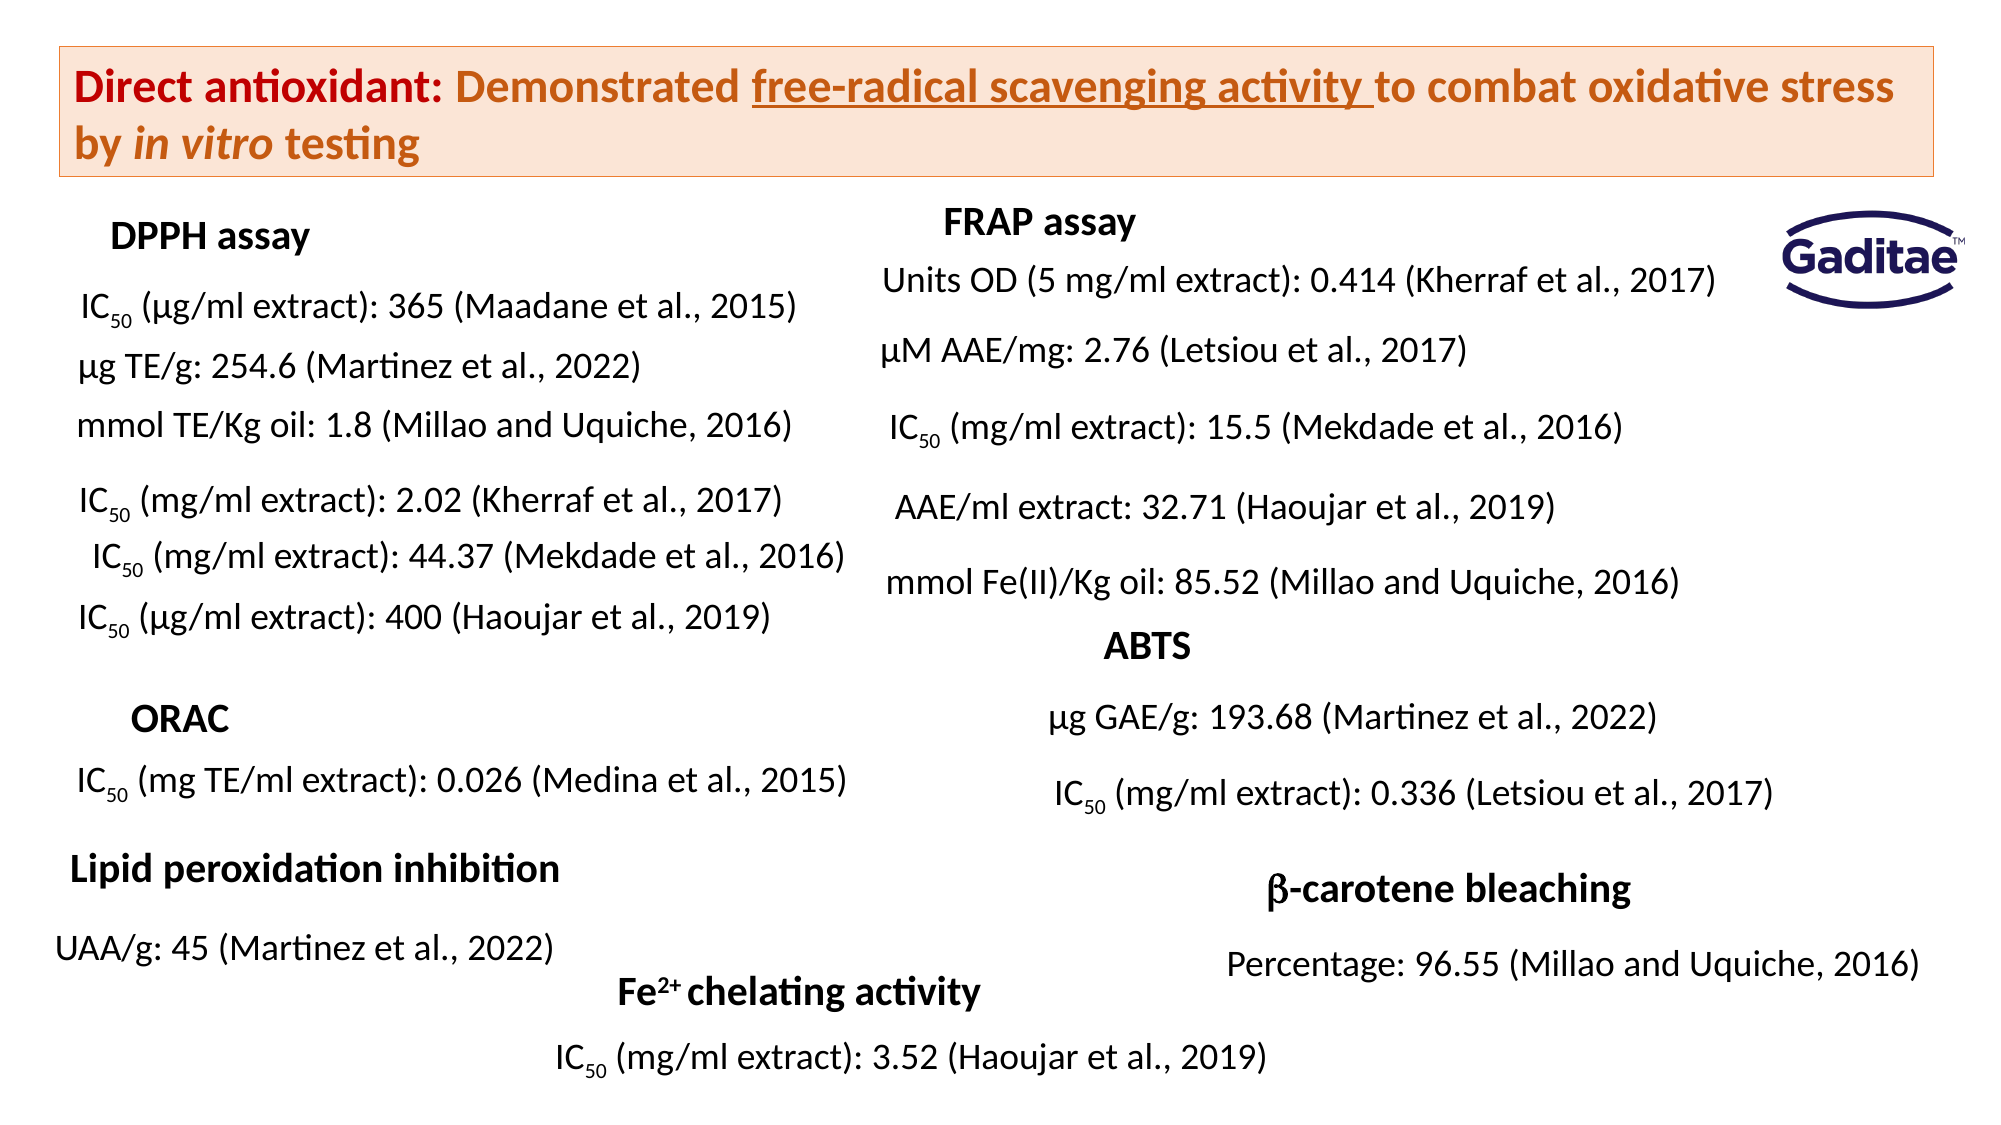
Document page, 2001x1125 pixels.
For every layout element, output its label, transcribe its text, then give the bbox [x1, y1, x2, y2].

text_box mmol Fe(II)/Kg oil: 85.52 (Millao and Uquiche, 2016) [870, 550, 1696, 610]
text_box µM AAE/mg: 2.76 (Letsiou et al., 2017) [865, 317, 1484, 378]
text_box UAA/g: 45 (Martinez et al., 2022) [40, 915, 571, 976]
text_box µg TE/g: 254.6 (Martinez et al., 2022) [63, 333, 658, 393]
text_box IC50 (mg/ml extract): 0.336 (Letsiou et al., 2017) [1039, 760, 1790, 827]
text_box FRAP assay [928, 186, 1152, 247]
text_box IC50 (µg/ml extract): 365 (Maadane et al., 2015) [65, 274, 813, 340]
text_box µg GAE/g: 193.68 (Martinez et al., 2022) [1033, 684, 1674, 745]
text_box IC50 (mg/ml extract): 2.02 (Kherraf et al., 2017) [64, 468, 799, 534]
text_box ORAC [116, 683, 245, 748]
text_box b-carotene bleaching [1251, 853, 1647, 919]
text_box Lipid peroxidation inhibition [55, 833, 577, 899]
text_box Direct antioxidant: Demonstrated free-radical scavenging activity to combat oxidative stress by in vitro testing [59, 46, 1934, 177]
text_box mmol TE/Kg oil: 1.8 (Millao and Uquiche, 2016) [61, 393, 809, 453]
text_box Fe2+ chelating activity [603, 956, 997, 1022]
text_box ABTS [1088, 610, 1207, 676]
text_box DPPH assay [95, 200, 326, 266]
text_box IC50 (mg/ml extract): 15.5 (Mekdade et al., 2016) [874, 394, 1640, 461]
text_box Units OD (5 mg/ml extract): 0.414 (Kherraf et al., 2017) [867, 247, 1733, 307]
text_box AAE/ml extract: 32.71 (Haoujar et al., 2019) [880, 474, 1572, 535]
text_box IC50 (µg/ml extract): 400 (Haoujar et al., 2019) [63, 584, 787, 651]
text_box IC50 (mg/ml extract): 3.52 (Haoujar et al., 2019) [540, 1024, 1284, 1091]
picture [1779, 202, 1968, 316]
text_box IC50 (mg TE/ml extract): 0.026 (Medina et al., 2015) [61, 748, 864, 814]
text_box IC50 (mg/ml extract): 44.37 (Mekdade et al., 2016) [77, 523, 862, 590]
text_box Percentage: 96.55 (Millao and Uquiche, 2016) [1211, 931, 1936, 992]
